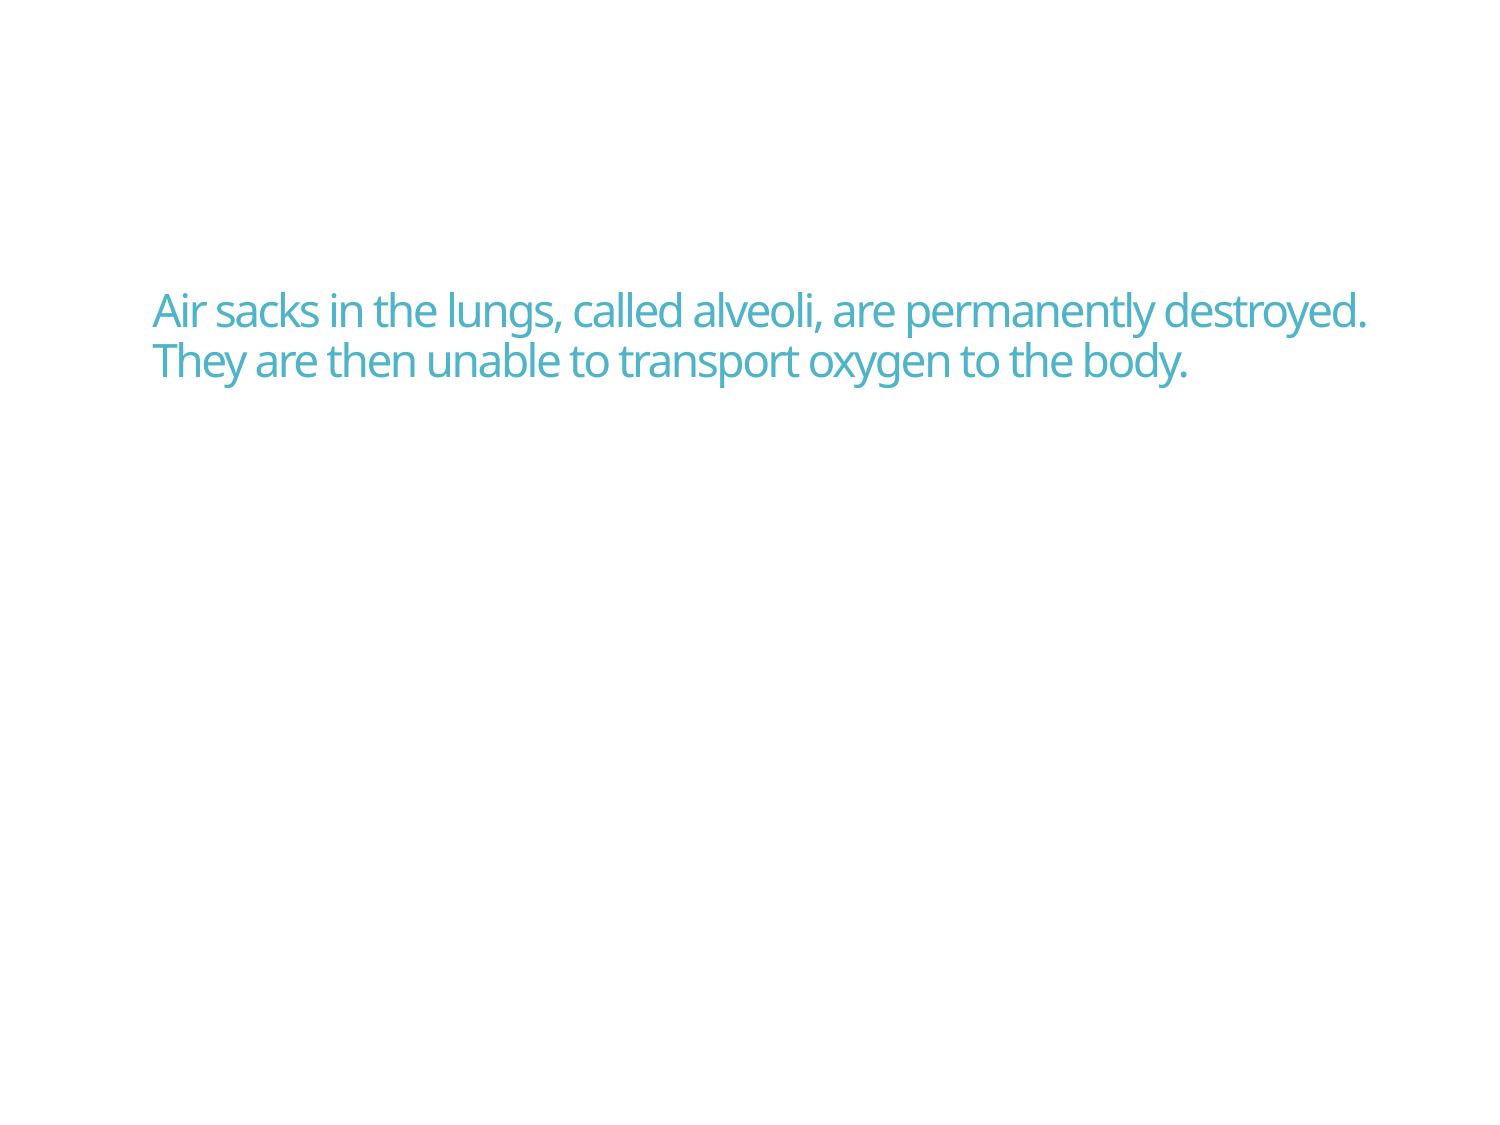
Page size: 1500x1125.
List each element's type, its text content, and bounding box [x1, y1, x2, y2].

title Air sacks in the lungs, called alveoli, are permanently destroyed. They are then unable to transport oxygen to the body. [137, 262, 1413, 413]
